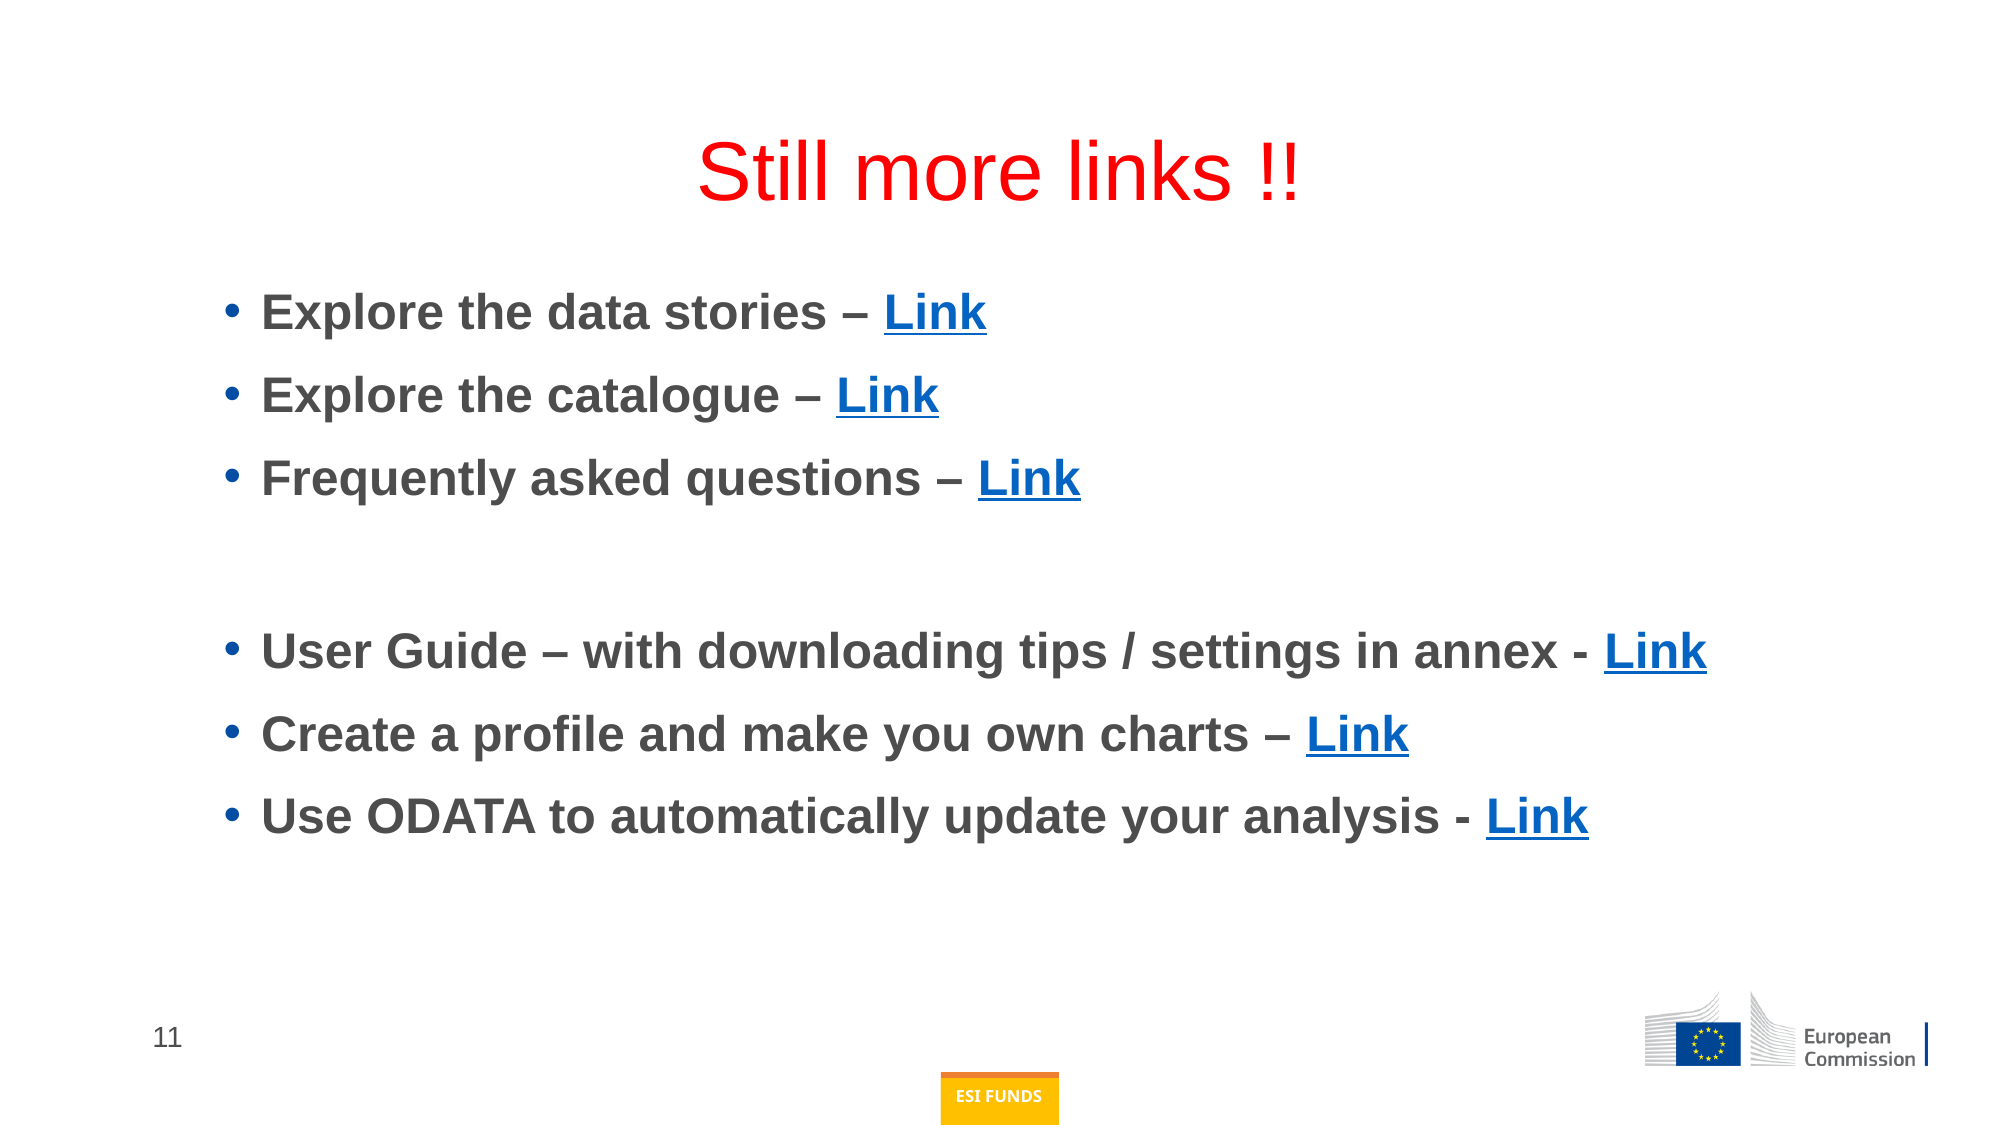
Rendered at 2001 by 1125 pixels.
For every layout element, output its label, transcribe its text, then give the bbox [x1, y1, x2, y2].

text_box Cohesion Policy [940, 1072, 1059, 1078]
slide_number 11 [137, 1005, 588, 1066]
title Still more links !! [249, 55, 1750, 196]
picture [1645, 991, 1928, 1066]
list Explore the data stories – Link Explore the catalogue – Link Frequently asked questions – Link User Guide – with downloading tips / settings in annex - Link Create a profile and make you own charts – Link Use ODATA to automatically update your analysis - Link [148, 275, 1857, 926]
text_box ESI FUNDS [940, 1078, 1059, 1125]
